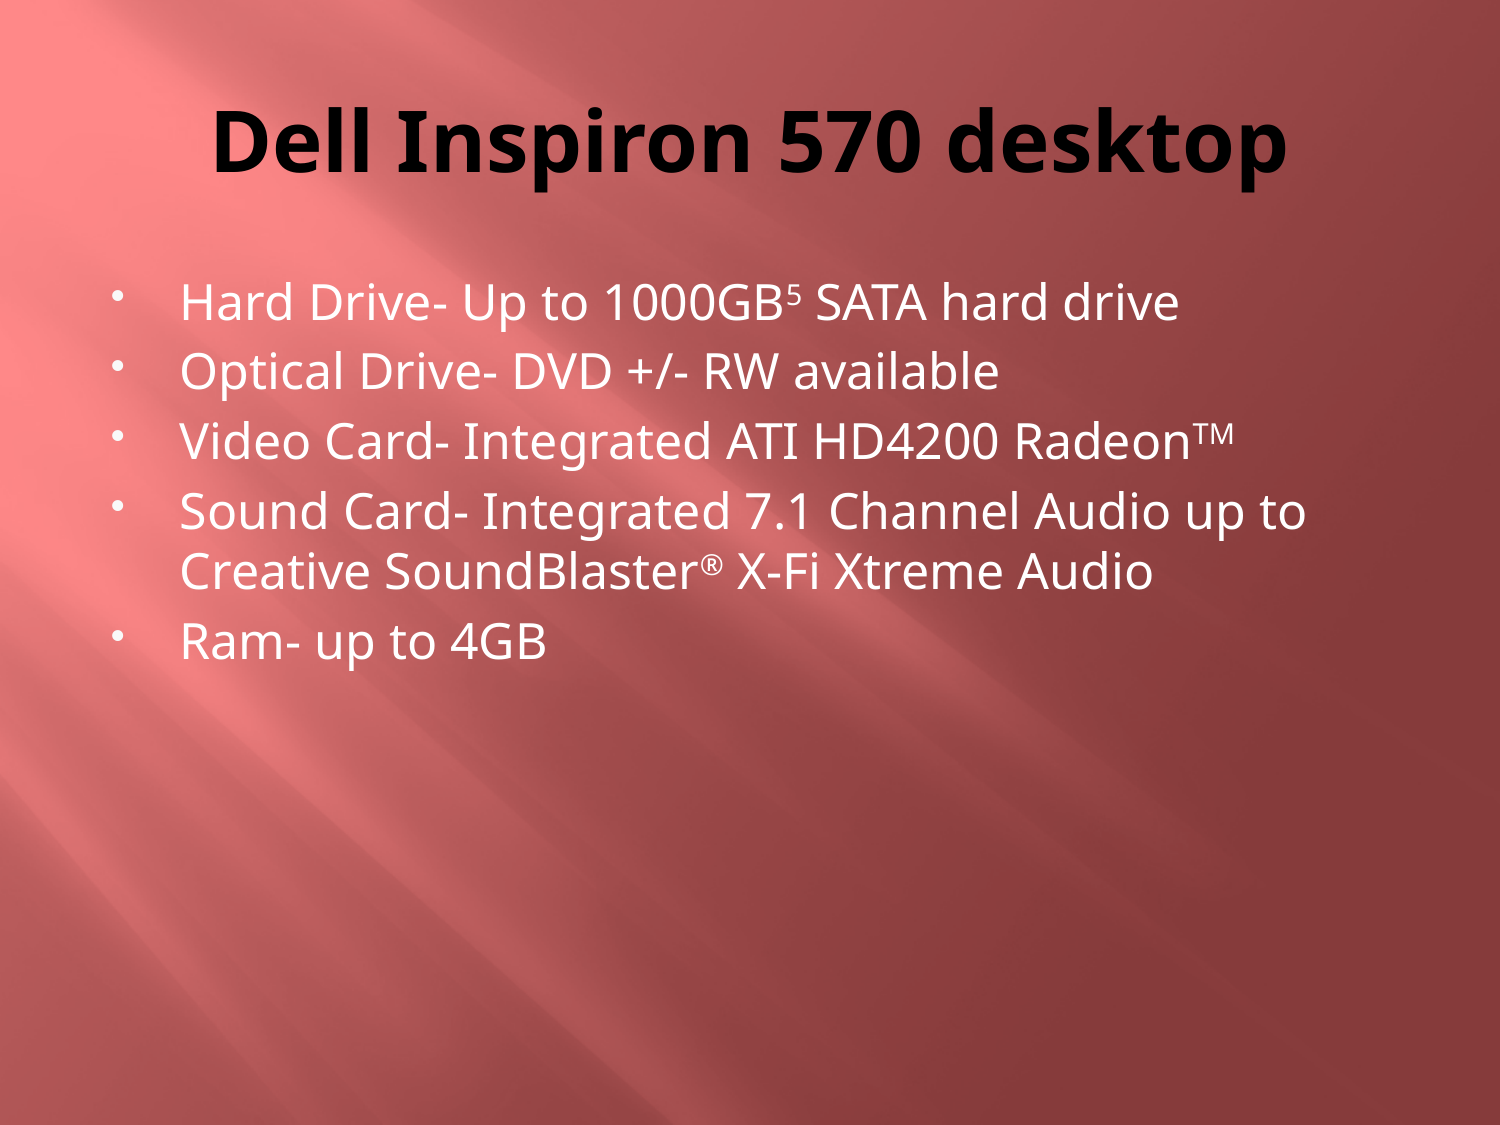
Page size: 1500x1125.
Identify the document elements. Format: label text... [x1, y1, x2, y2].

title Dell Inspiron 570 desktop [75, 45, 1425, 233]
list Hard Drive- Up to 1000GB5 SATA hard drive Optical Drive- DVD +/- RW available Video Card- Integrated ATI HD4200 RadeonTM Sound Card- Integrated 7.1 Channel Audio up to Creative SoundBlaster® X-Fi Xtreme Audio Ram- up to 4GB [75, 262, 1425, 1035]
